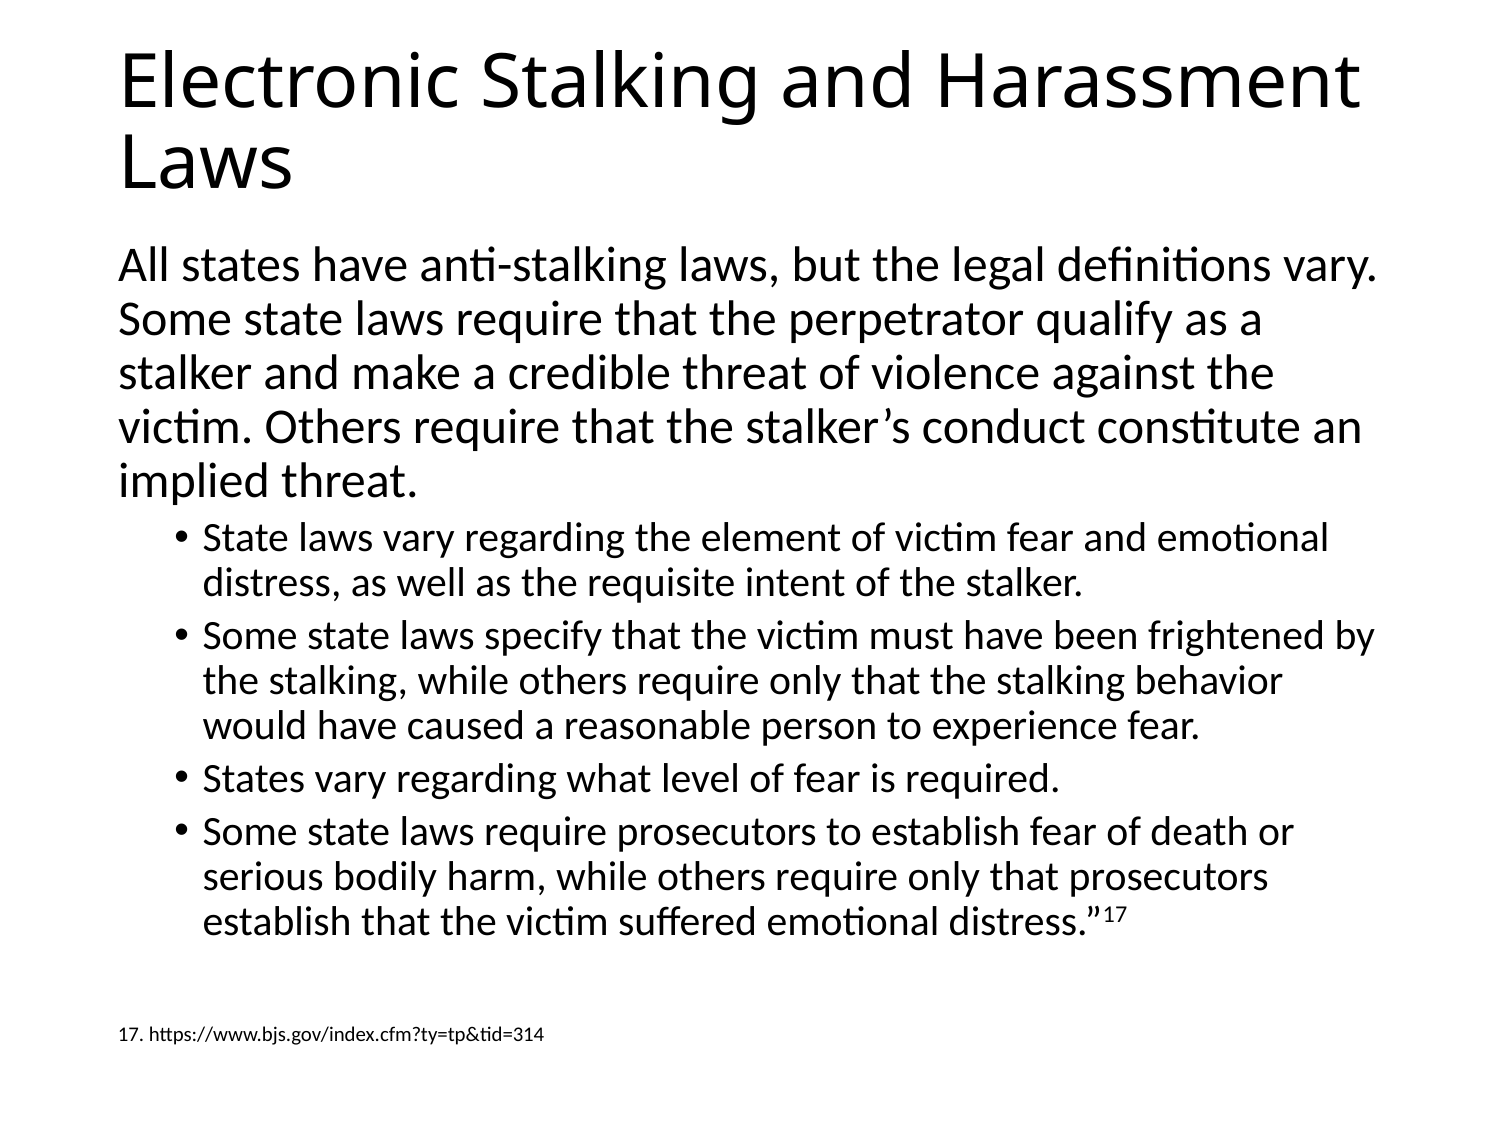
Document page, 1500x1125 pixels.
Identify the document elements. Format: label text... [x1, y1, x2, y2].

title Electronic Stalking and Harassment Laws [102, 59, 1398, 230]
list All states have anti-stalking laws, but the legal definitions vary. Some state laws require that the perpetrator qualify as a stalker and make a credible threat of violence against the victim. Others require that the stalker’s conduct constitute an implied threat. State laws vary regarding the element of victim fear and emotional distress, as well as the requisite intent of the stalker. Some state laws specify that the victim must have been frightened by the stalking, while others require only that the stalking behavior would have caused a reasonable person to experience fear. States vary regarding what level of fear is required. Some state laws require prosecutors to establish fear of death or serious bodily harm, while others require only that prosecutors establish that the victim suffered emotional distress.”17 [102, 230, 1398, 1014]
text_box 17. https://www.bjs.gov/index.cfm?ty=tp&tid=314 [103, 1013, 1397, 1053]
